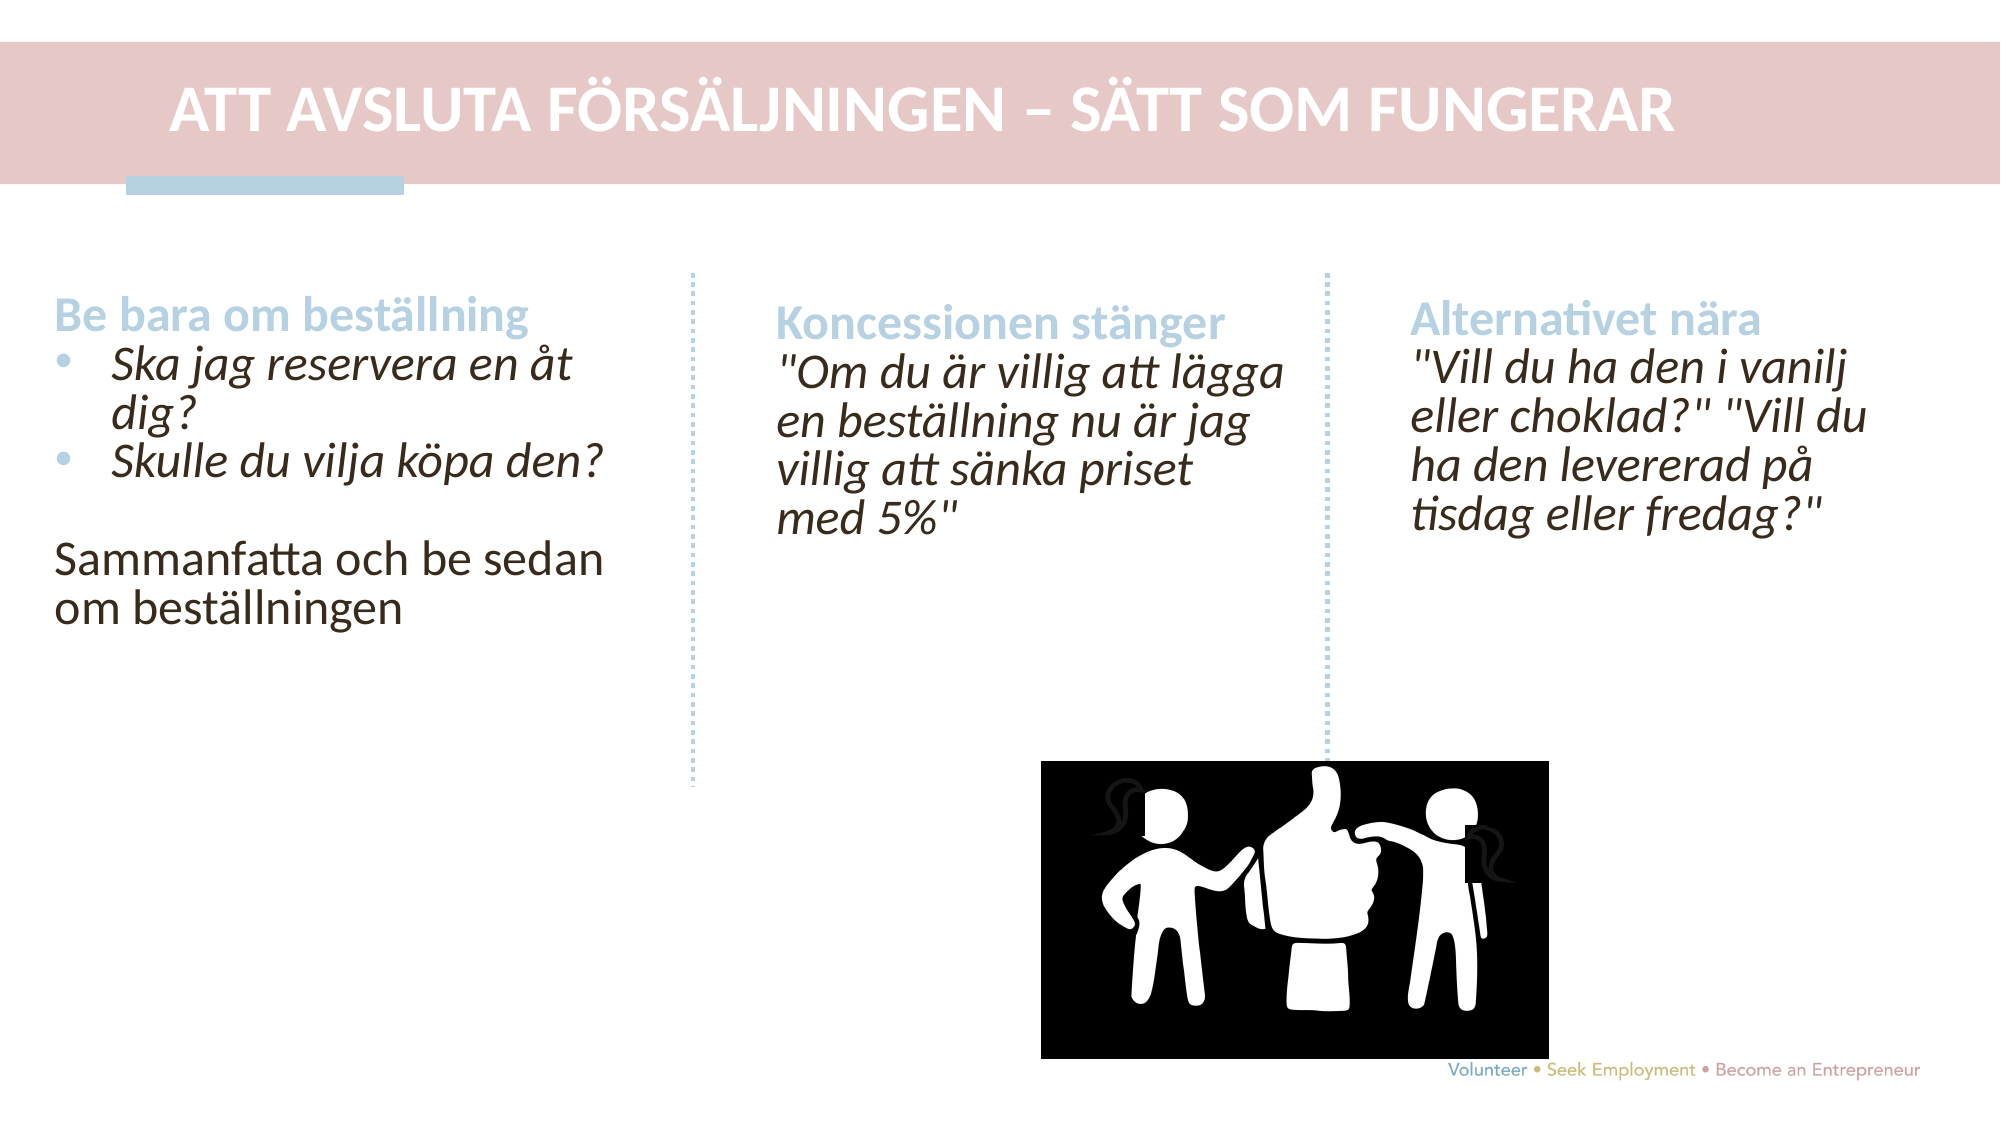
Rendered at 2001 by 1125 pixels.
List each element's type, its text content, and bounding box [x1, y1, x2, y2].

text_box Koncessionen stänger "Om du är villig att lägga en beställning nu är jag villig att sänka priset med 5%" [761, 293, 1303, 982]
text_box Be bara om beställning Ska jag reservera en åt dig? Skulle du vilja köpa den? Sammanfatta och be sedan om beställningen [40, 285, 629, 974]
text_box Alternativet nära "Vill du ha den i vanilj eller choklad?" "Vill du ha den levererad på tisdag eller fredag?" [1395, 288, 1937, 630]
picture [1418, 1046, 1971, 1103]
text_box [1040, 761, 1549, 1059]
list ATT AVSLUTA FÖRSÄLJNINGEN – SÄTT SOM FUNGERAR [19, 51, 1943, 170]
